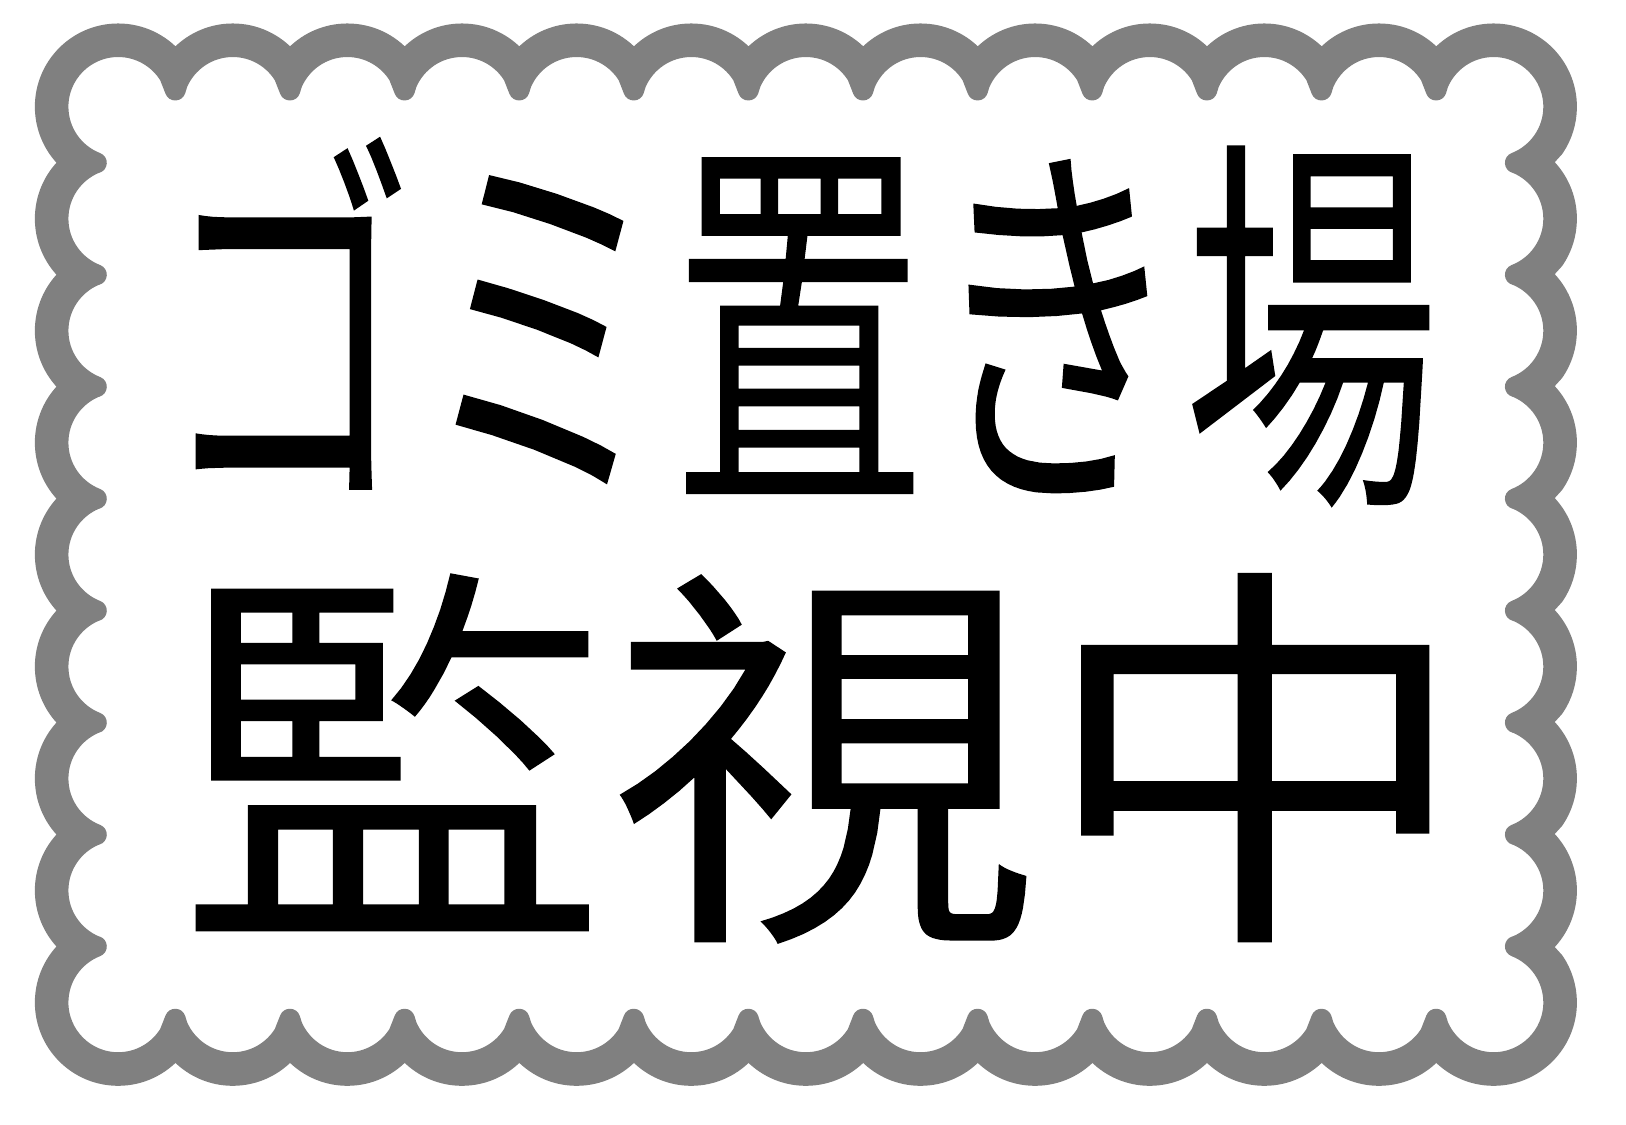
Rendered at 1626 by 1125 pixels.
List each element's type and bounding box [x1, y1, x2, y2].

text_box [43, 31, 1569, 1078]
